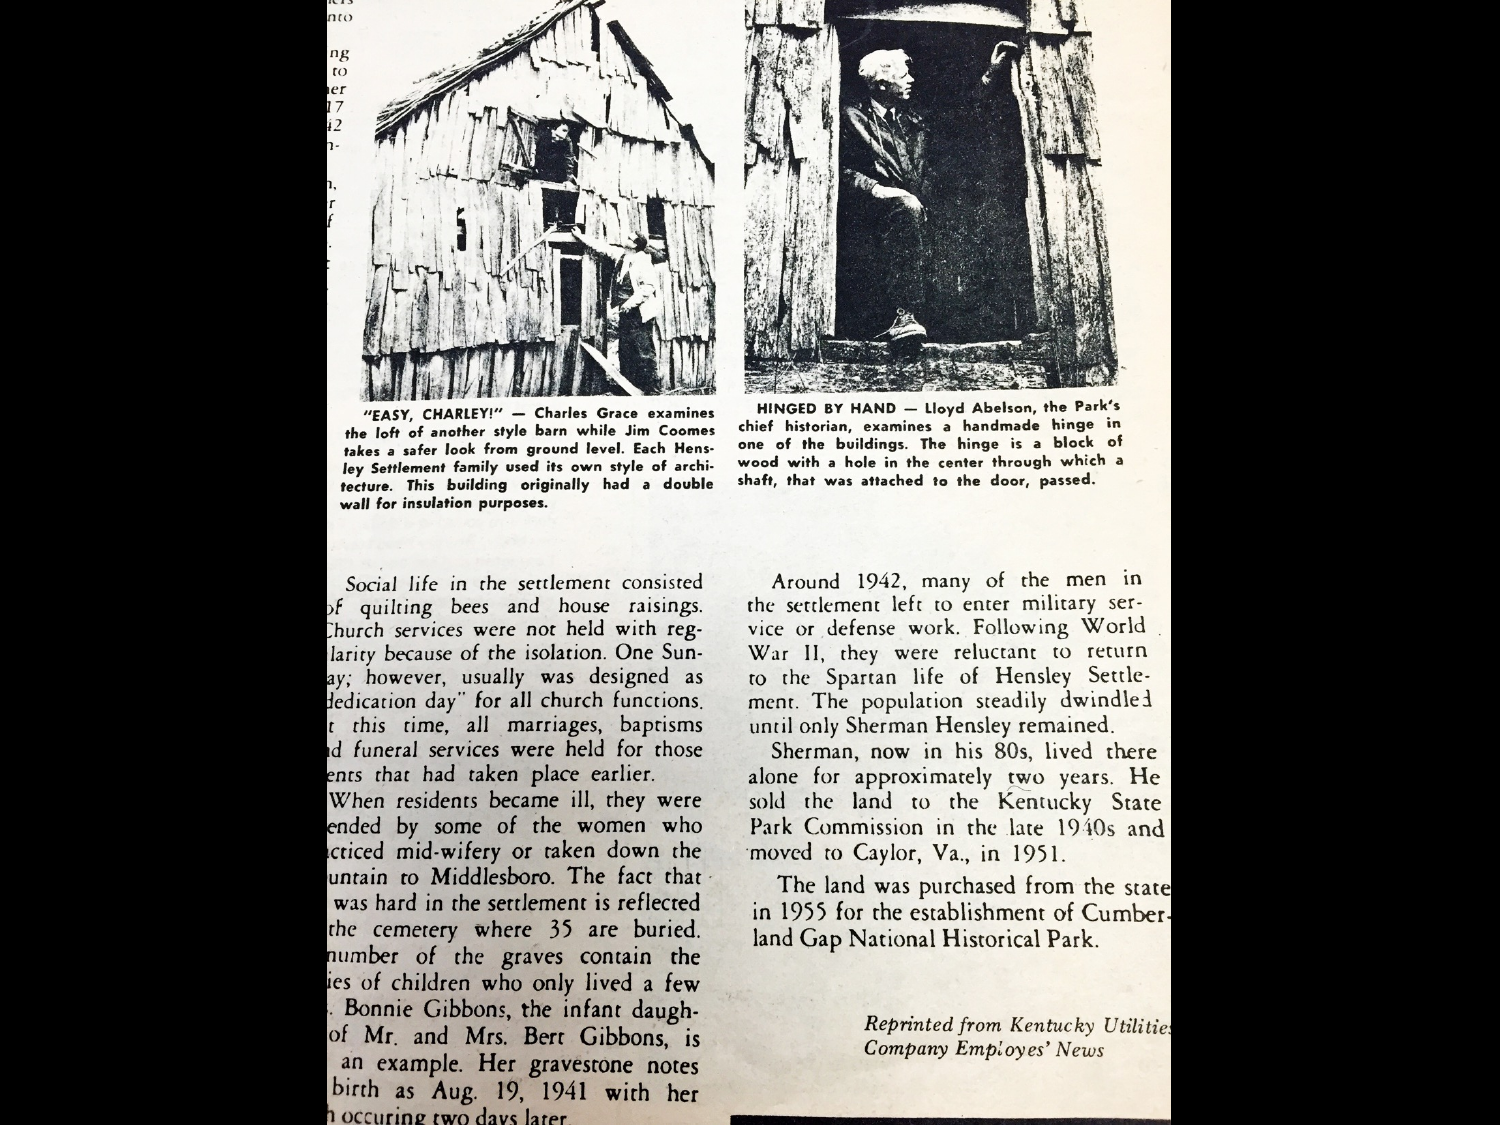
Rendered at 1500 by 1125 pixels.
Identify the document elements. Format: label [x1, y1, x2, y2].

picture [326, 0, 1172, 1125]
